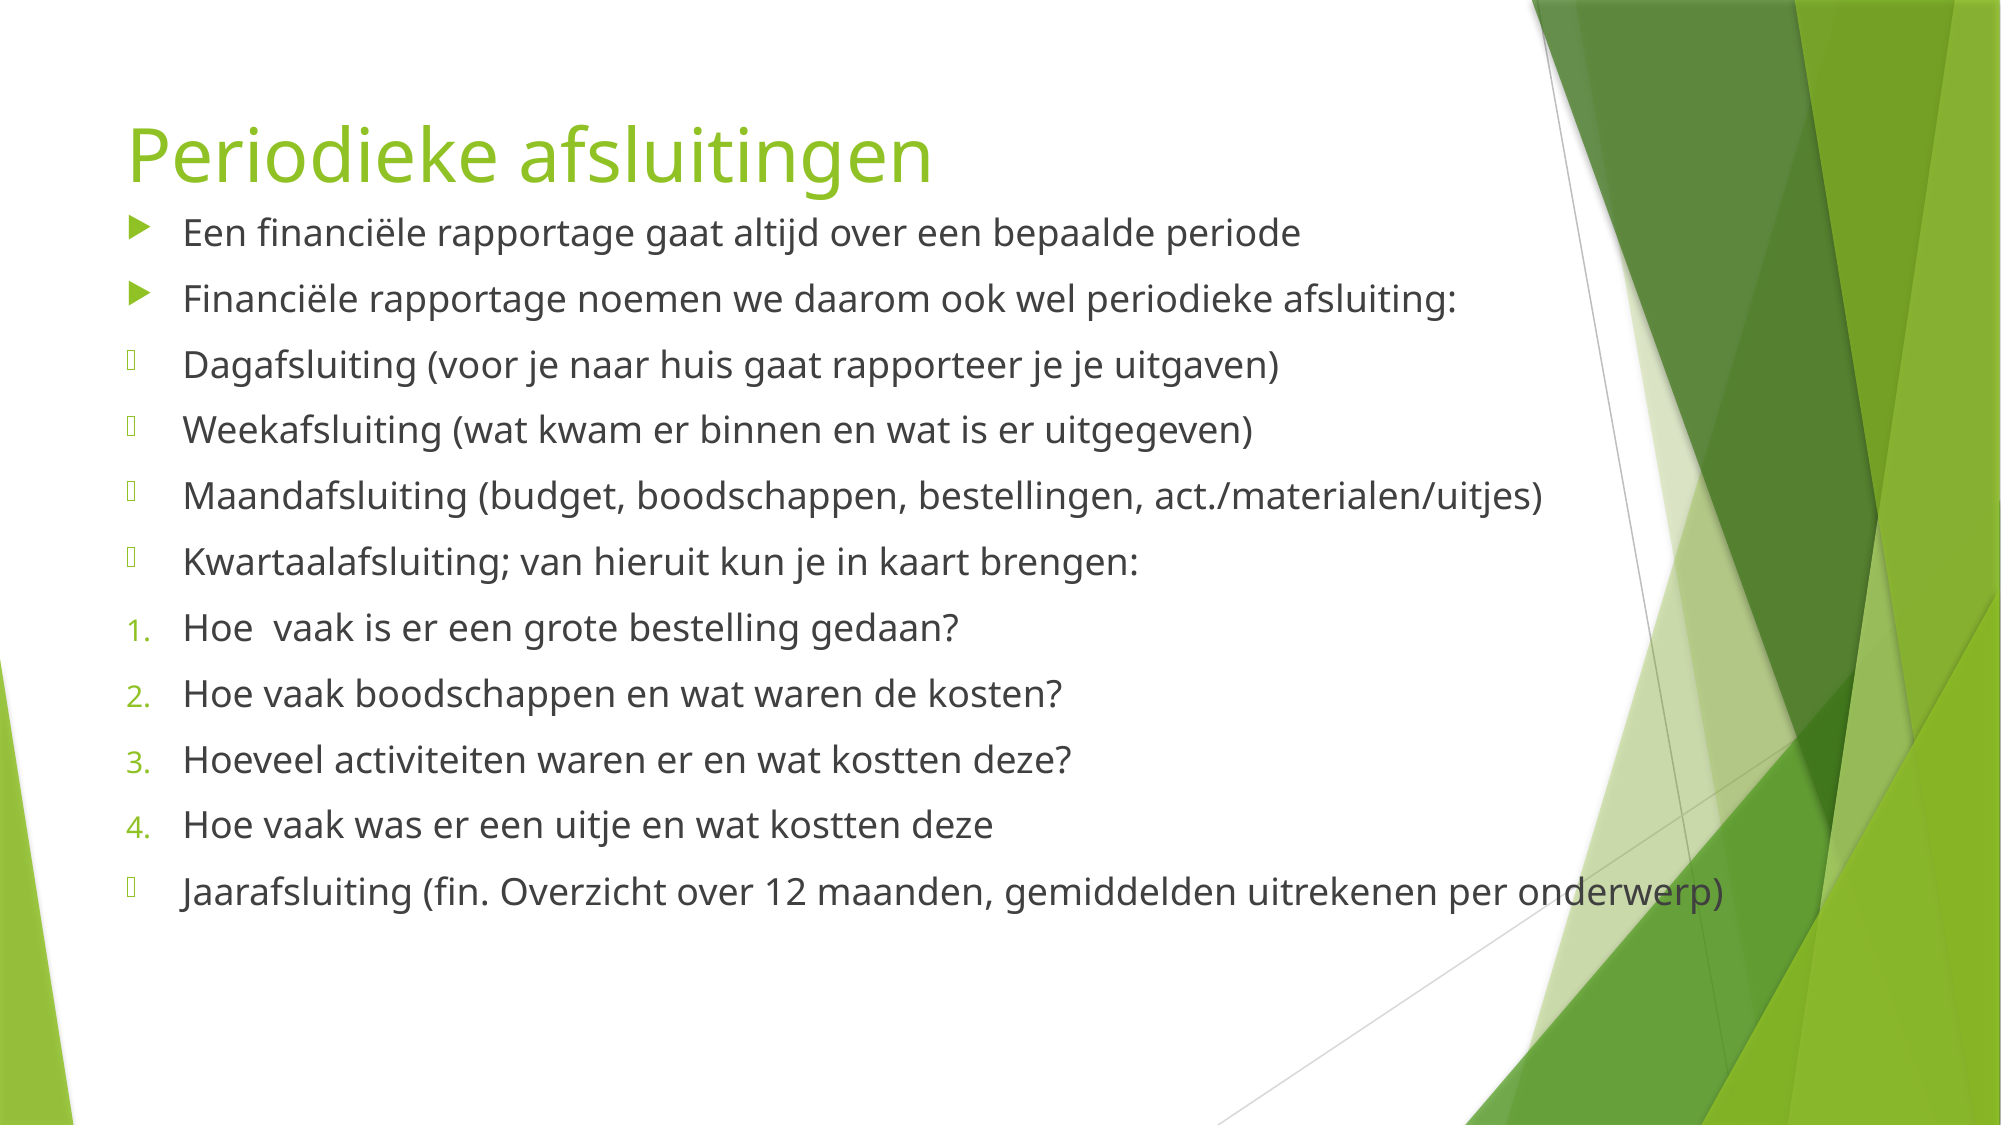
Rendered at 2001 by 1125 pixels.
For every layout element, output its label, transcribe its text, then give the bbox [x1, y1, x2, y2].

list Een financiële rapportage gaat altijd over een bepaalde periode Financiële rapportage noemen we daarom ook wel periodieke afsluiting: Dagafsluiting (voor je naar huis gaat rapporteer je je uitgaven) Weekafsluiting (wat kwam er binnen en wat is er uitgegeven) Maandafsluiting (budget, boodschappen, bestellingen, act./materialen/uitjes) Kwartaalafsluiting; van hieruit kun je in kaart brengen: Hoe vaak is er een grote bestelling gedaan? Hoe vaak boodschappen en wat waren de kosten? Hoeveel activiteiten waren er en wat kostten deze? Hoe vaak was er een uitje en wat kostten deze Jaarafsluiting (fin. Overzicht over 12 maanden, gemiddelden uitrekenen per onderwerp) [111, 201, 1766, 1125]
title Periodieke afsluitingen [111, 99, 1522, 201]
